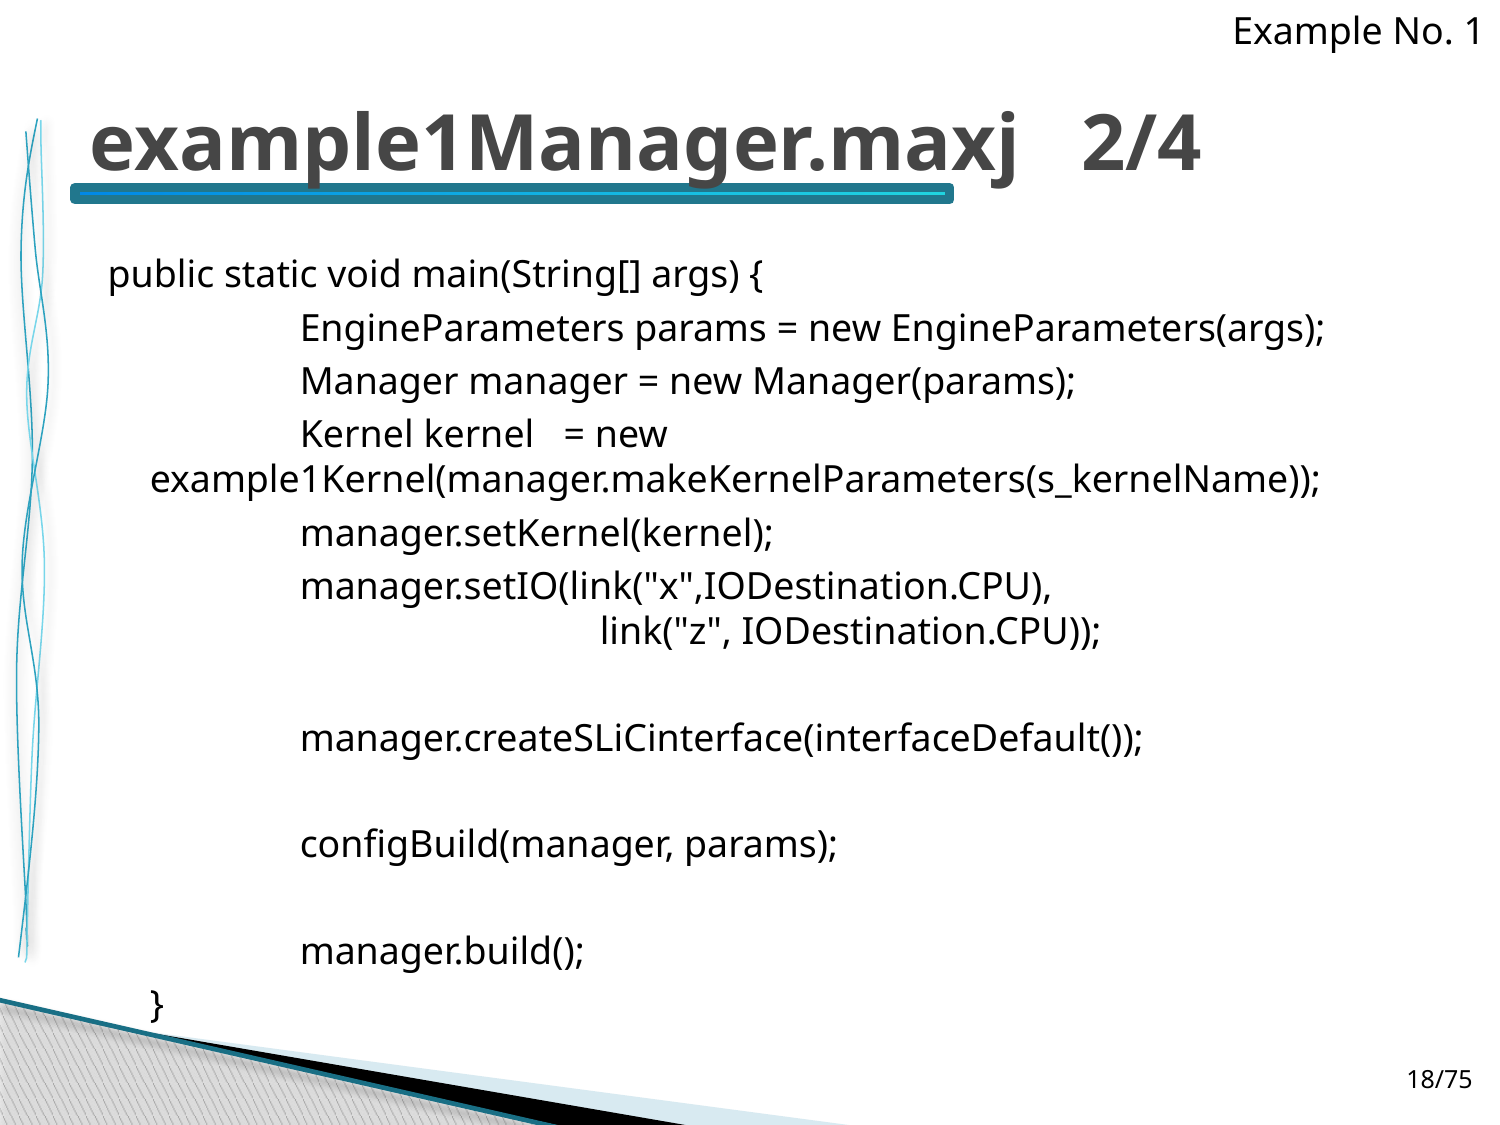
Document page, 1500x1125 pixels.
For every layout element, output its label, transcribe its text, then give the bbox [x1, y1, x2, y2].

list Example No. 1 [1074, 0, 1500, 63]
list public static void main(String[] args) { EngineParameters params = new EngineParameters(args); Manager manager = new Manager(params); Kernel kernel = new example1Kernel(manager.makeKernelParameters(s_kernelName)); manager.setKernel(kernel); manager.setIO(link("x",IODestination.CPU), link("z", IODestination.CPU)); manager.createSLiCinterface(interfaceDefault()); configBuild(manager, params); manager.build(); } [75, 243, 1425, 986]
title example1Manager.maxj 2/4 [75, 45, 1425, 233]
